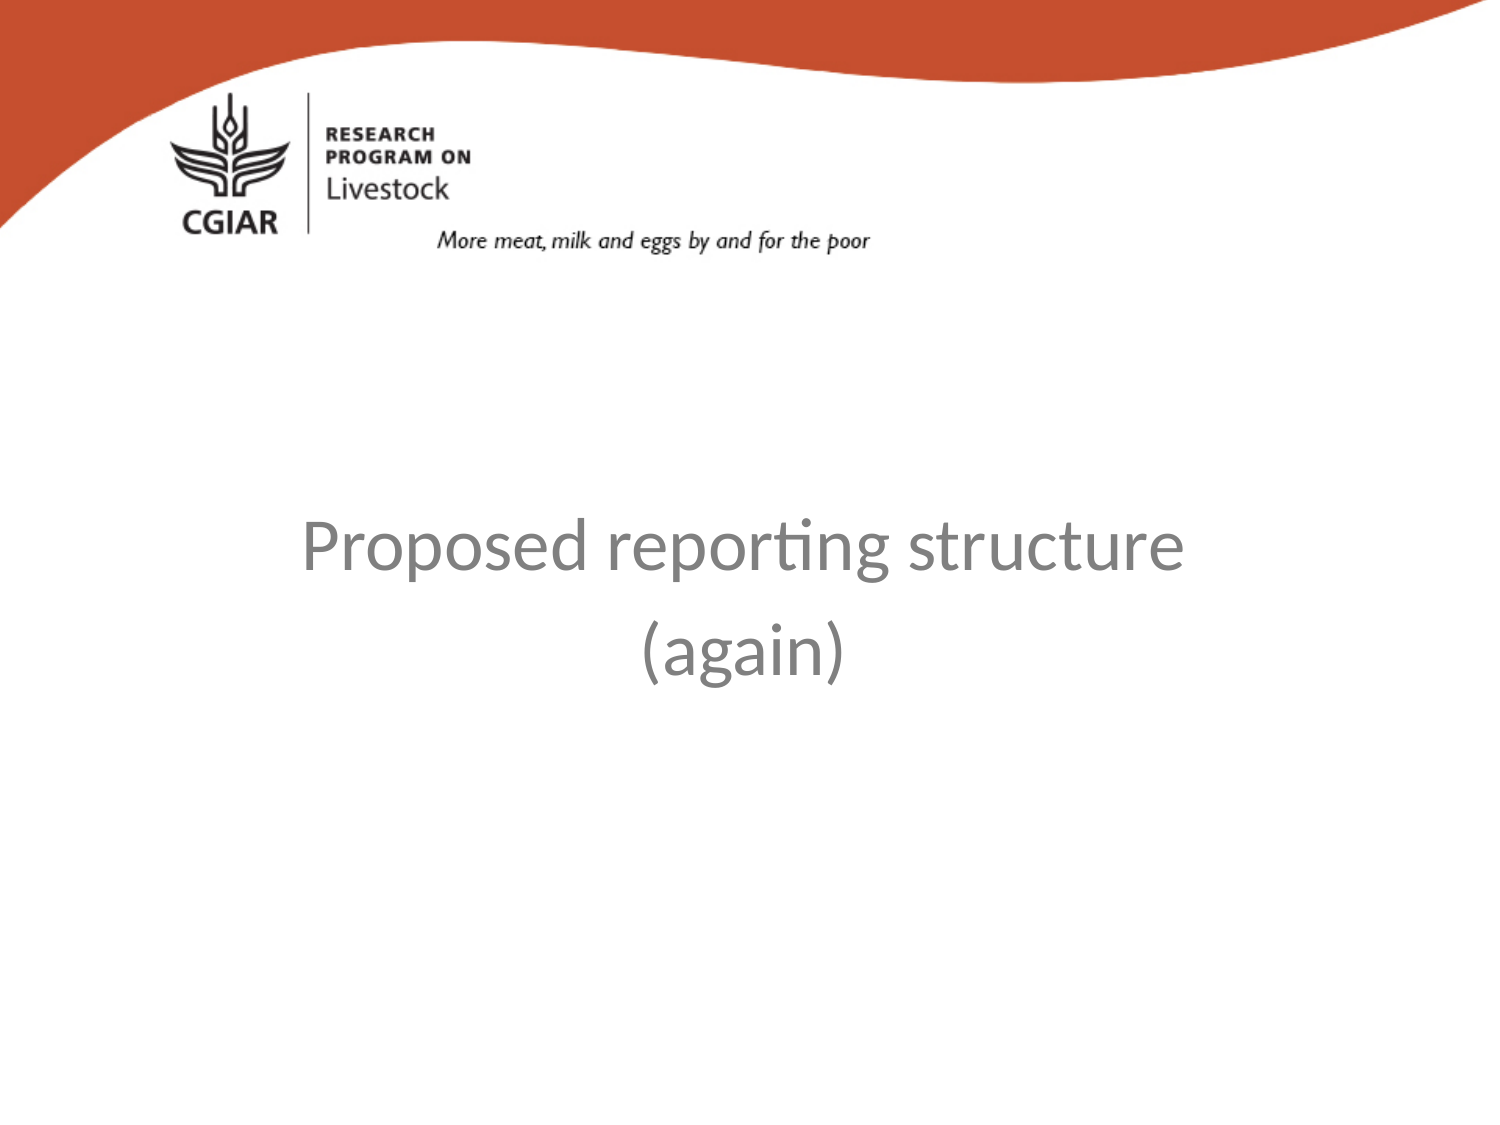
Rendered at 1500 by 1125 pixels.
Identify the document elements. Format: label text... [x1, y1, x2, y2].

list Proposed reporting structure (again) [225, 487, 1263, 888]
picture [0, 0, 1500, 272]
